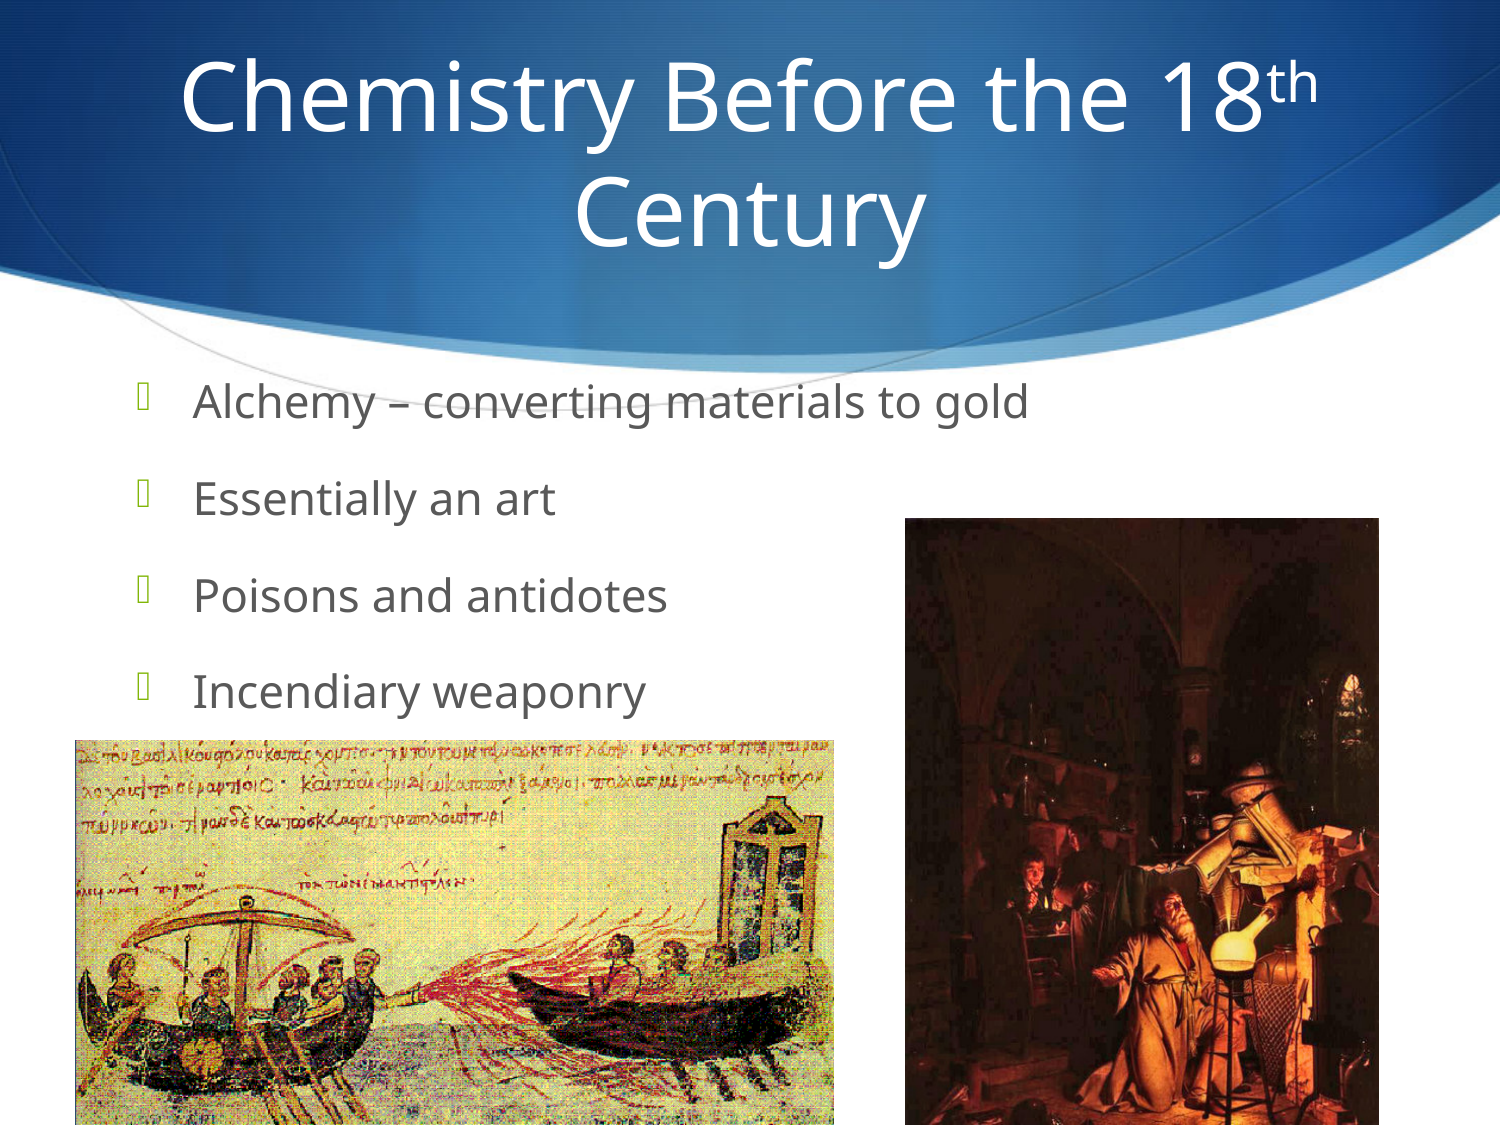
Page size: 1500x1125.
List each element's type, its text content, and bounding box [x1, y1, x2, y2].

list Alchemy – converting materials to gold Essentially an art Poisons and antidotes Incendiary weaponry [121, 365, 1379, 902]
picture [0, 0, 1500, 1125]
title Chemistry Before the 18th Century [75, 56, 1425, 245]
